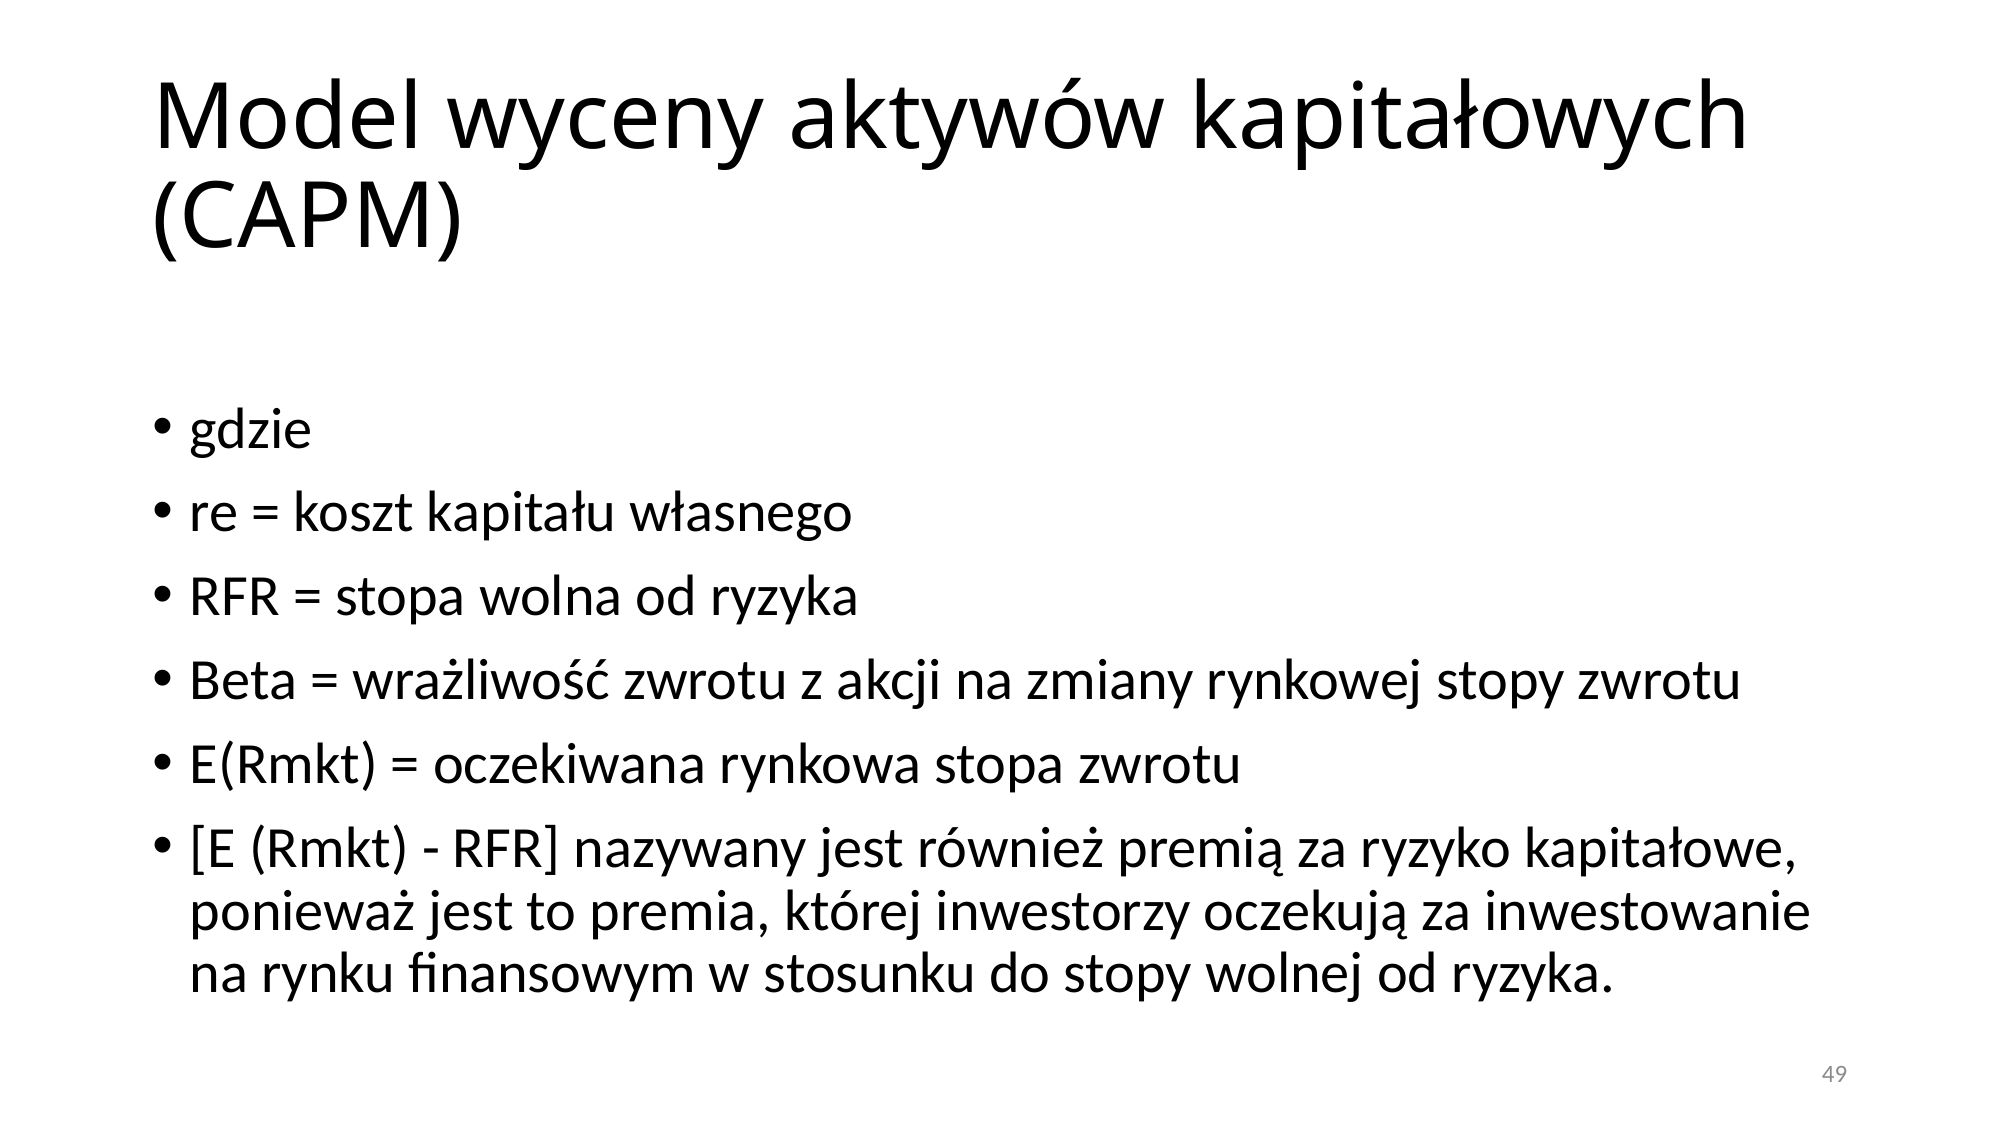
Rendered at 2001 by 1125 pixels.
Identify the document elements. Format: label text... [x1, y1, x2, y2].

slide_number 49 [1412, 1042, 1863, 1103]
title Model wyceny aktywów kapitałowych (CAPM) [137, 59, 1863, 278]
